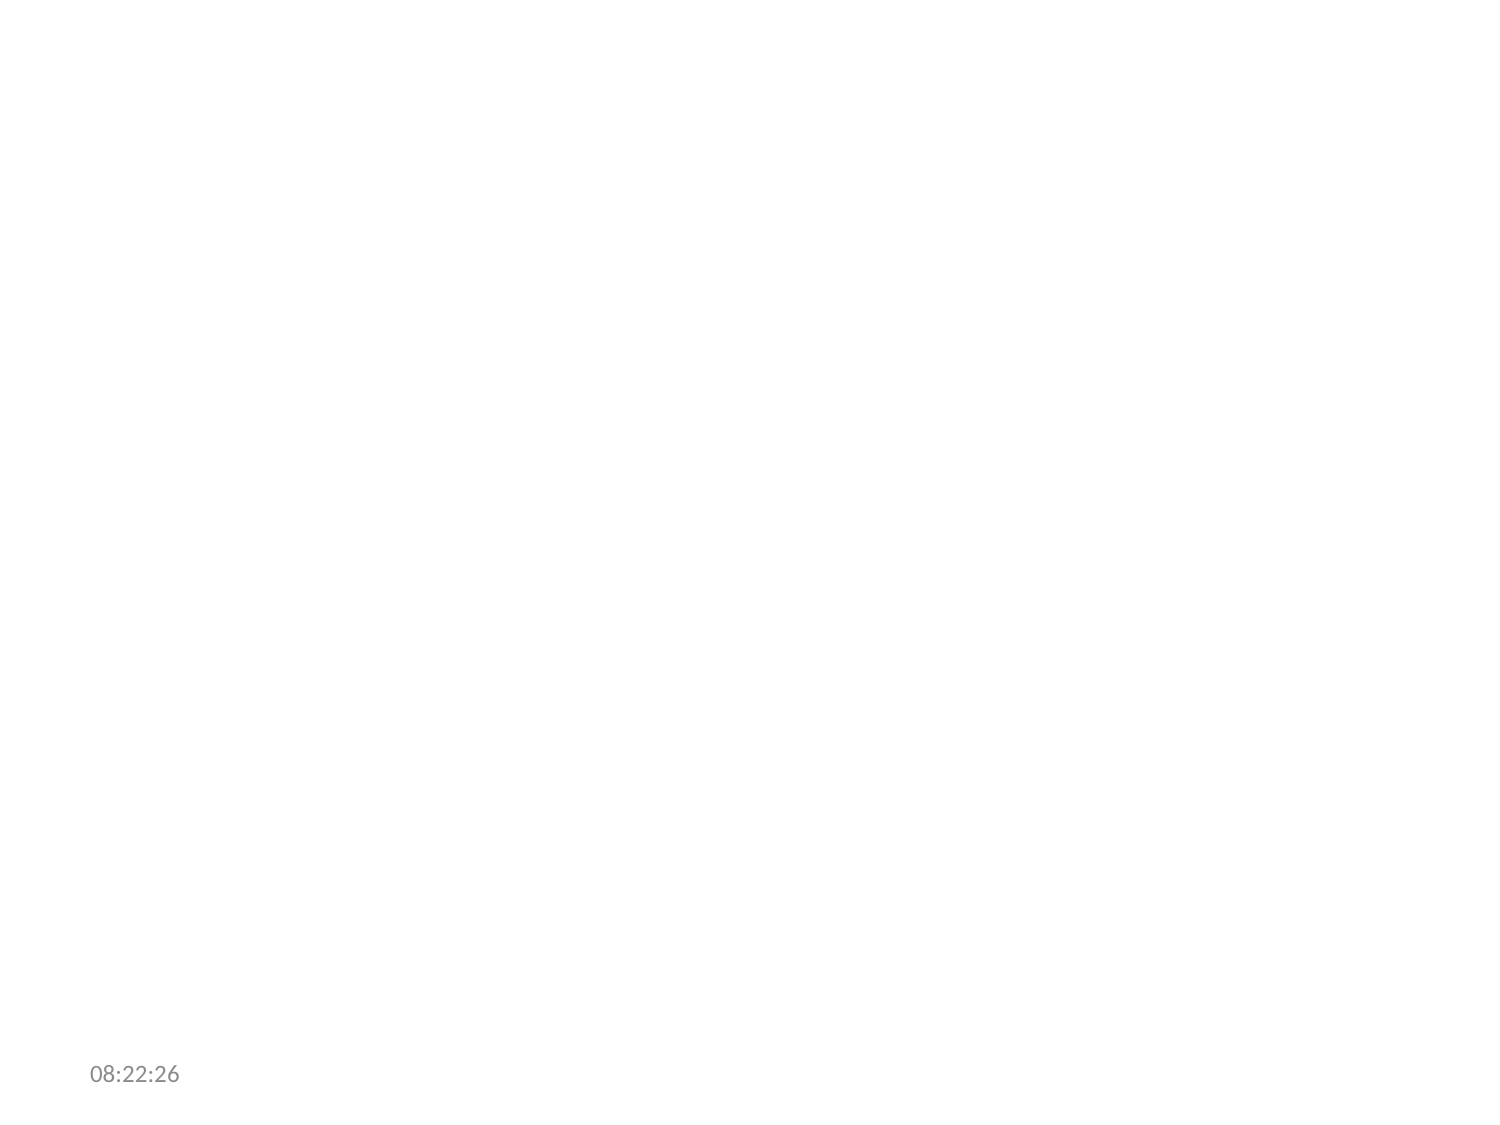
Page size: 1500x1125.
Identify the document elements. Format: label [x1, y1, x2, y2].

slide_number [75, 1042, 425, 1103]
